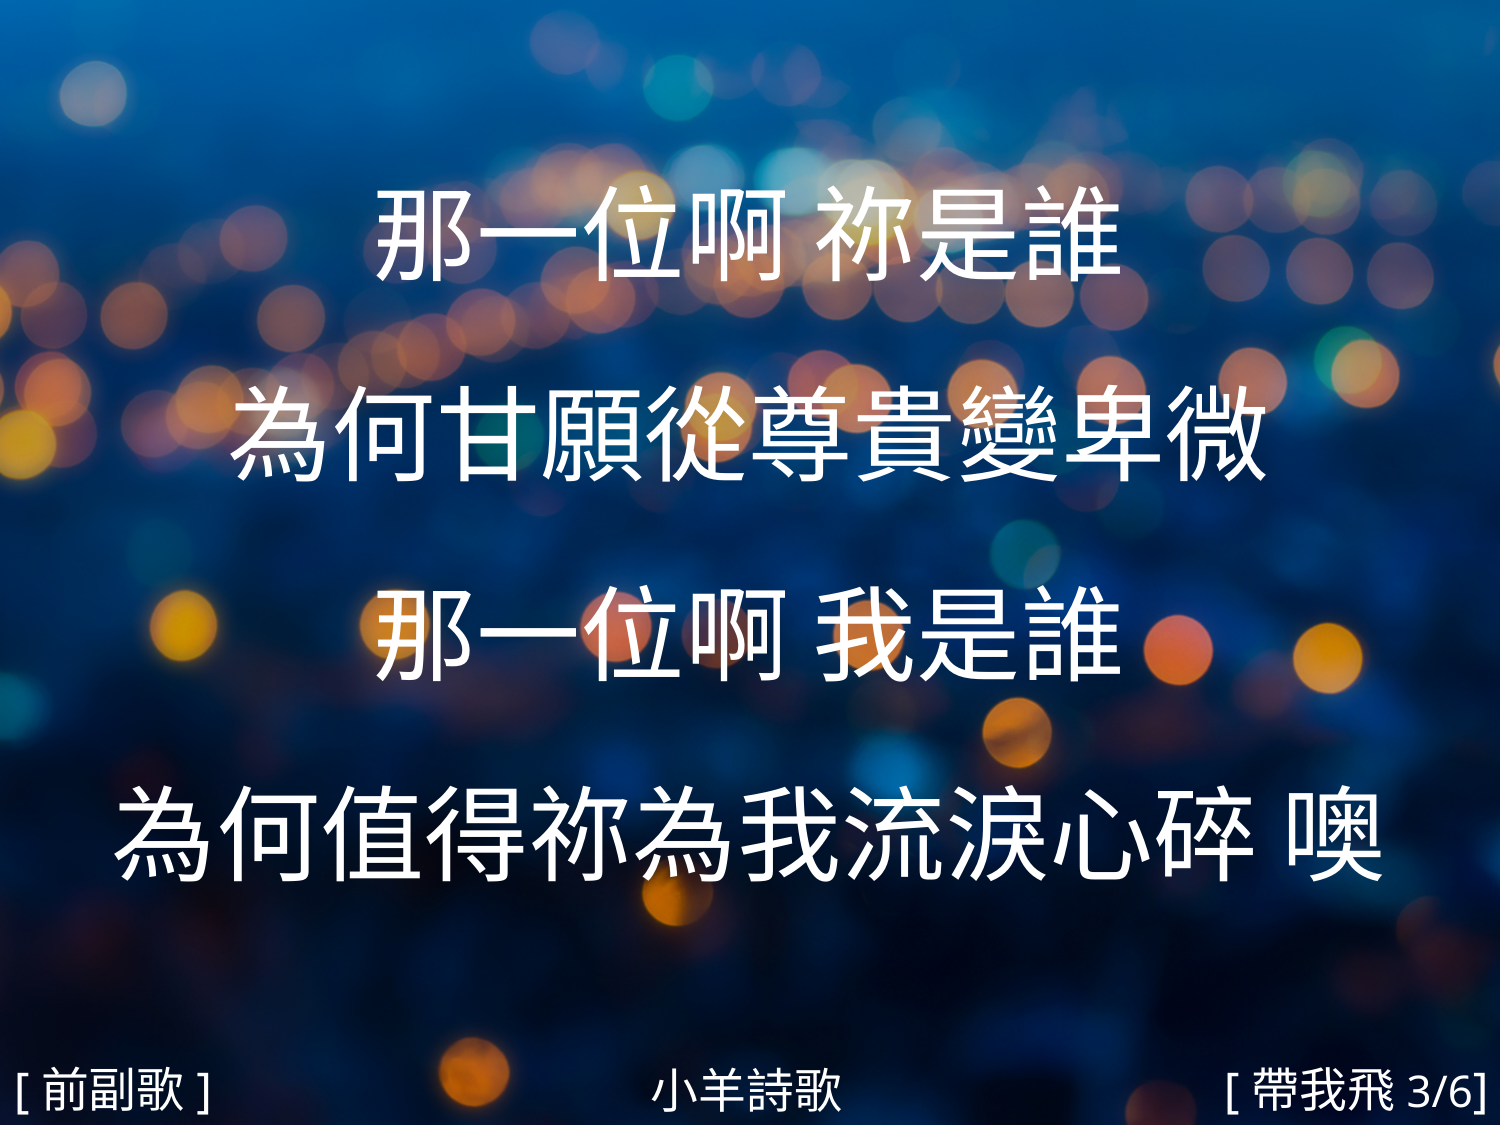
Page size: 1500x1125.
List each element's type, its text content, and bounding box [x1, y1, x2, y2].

picture [0, 0, 1500, 1053]
text_box 那一位啊 祢是誰 為何甘願從尊貴變卑微 那一位啊 我是誰 為何值得祢為我流淚心碎 噢 [0, 162, 1499, 754]
subtitle 小羊詩歌 [258, 1053, 933, 1125]
text_box [前副歌] [0, 1052, 258, 1125]
text_box [帶我飛3/6] [933, 1052, 1500, 1125]
